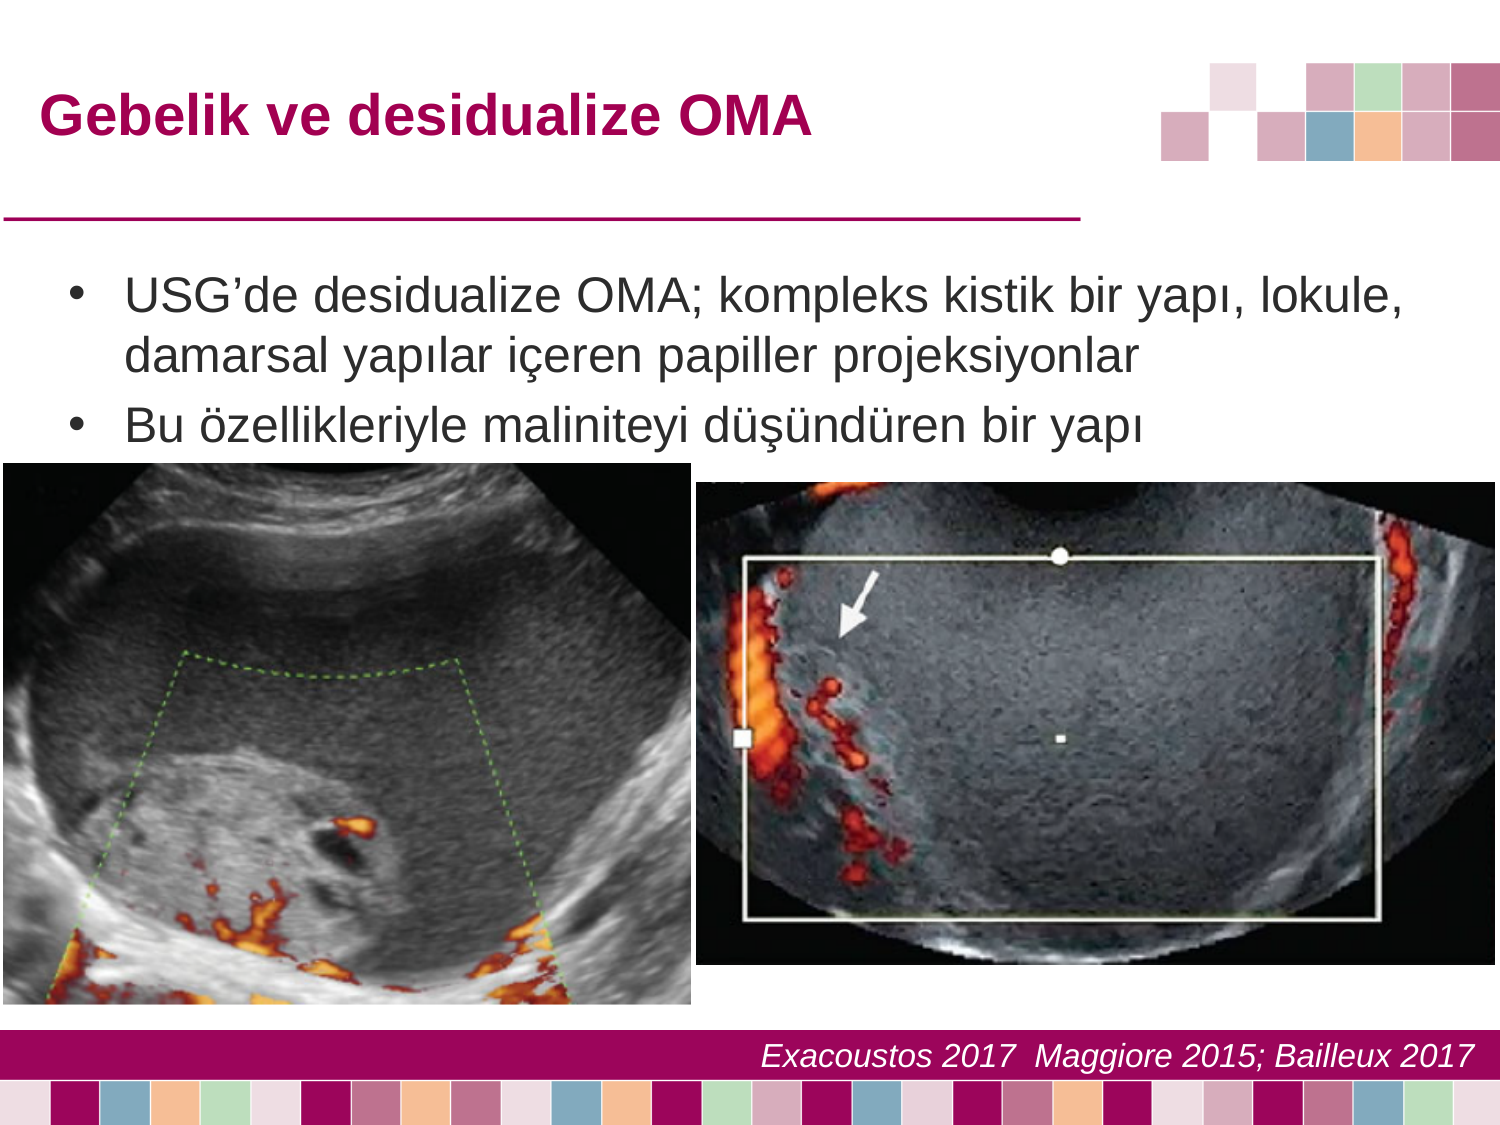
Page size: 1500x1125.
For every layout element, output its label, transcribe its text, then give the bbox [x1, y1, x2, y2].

picture [0, 1030, 1500, 1125]
title Gebelik ve desidualize OMA [24, 12, 1138, 213]
picture [0, 212, 1088, 227]
list USG’de desidualize OMA; kompleks kistik bir yapı, lokule, damarsal yapılar içeren papiller projeksiyonlar Bu özellikleriyle maliniteyi düşündüren bir yapı [52, 255, 1495, 481]
picture [1149, 62, 1500, 161]
picture [3, 463, 692, 1008]
picture [695, 481, 1495, 965]
text_box Exacoustos 2017 Maggiore 2015; Bailleux 2017 [745, 1026, 1491, 1082]
